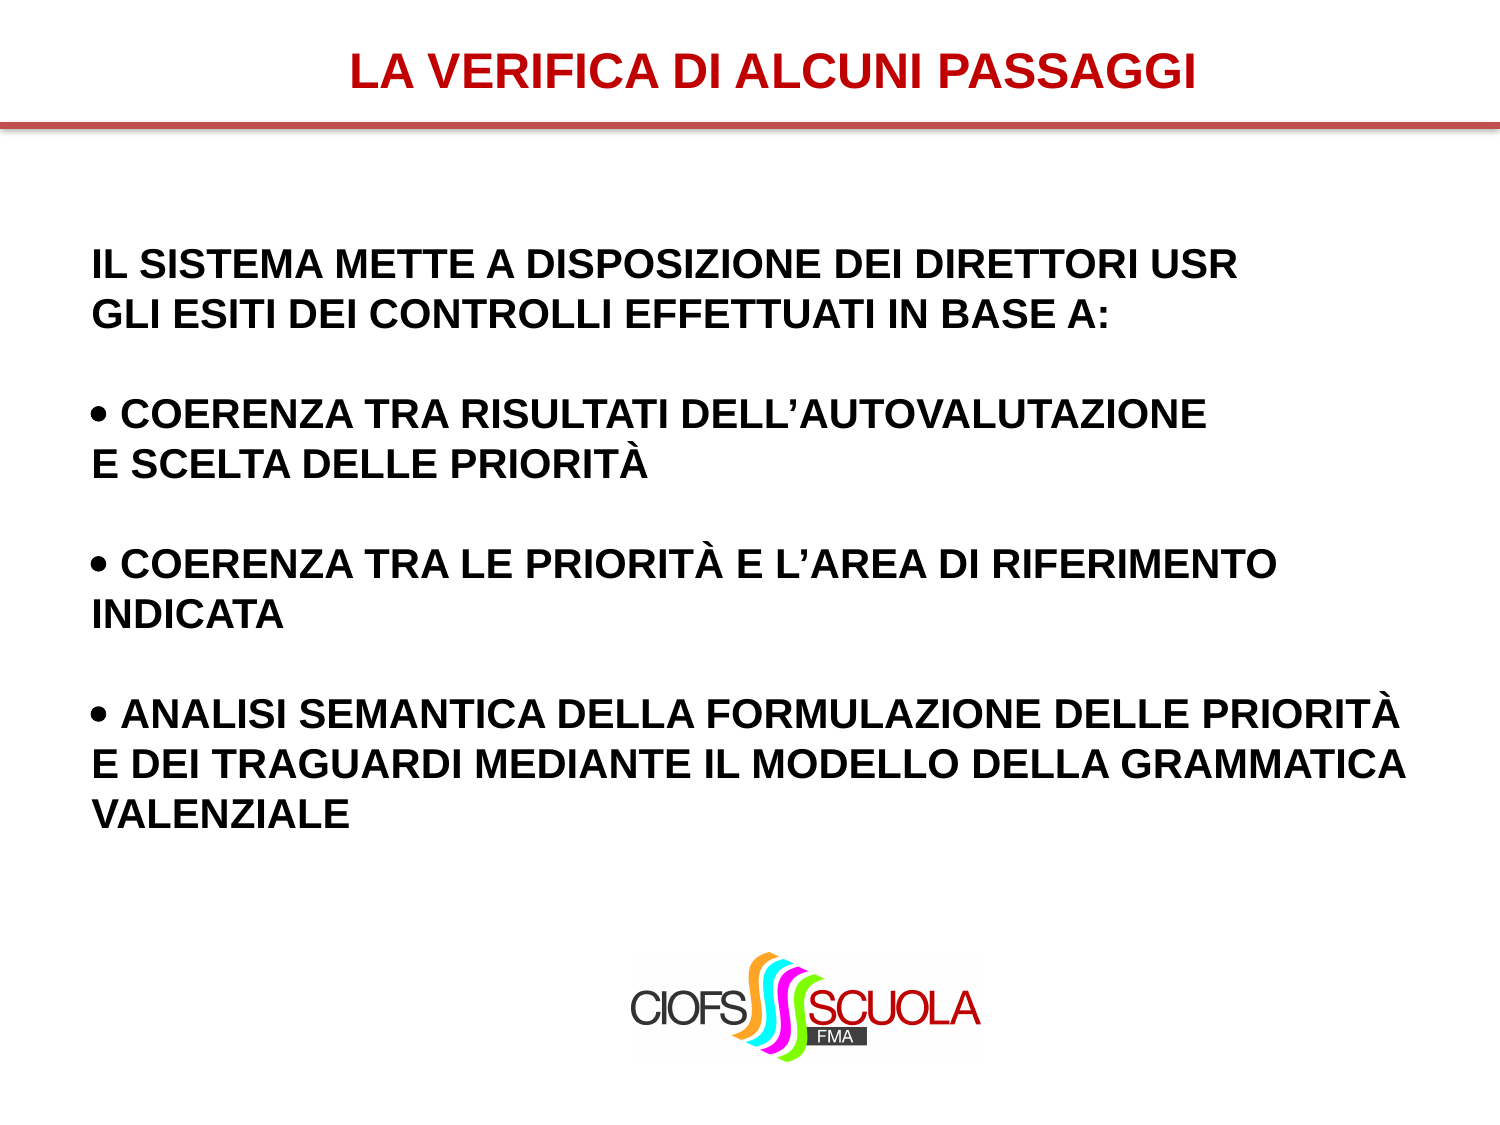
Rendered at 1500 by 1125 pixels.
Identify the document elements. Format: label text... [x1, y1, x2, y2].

picture [631, 952, 981, 1063]
text_box IL SISTEMA METTE A DISPOSIZIONE DEI DIRETTORI USR GLI ESITI DEI CONTROLLI EFFETTUATI IN BASE A:  COERENZA TRA RISULTATI DELL’AUTOVALUTAZIONE E SCELTA DELLE PRIORITÀ  COERENZA TRA LE PRIORITÀ E L’AREA DI RIFERIMENTO INDICATA  ANALISI SEMANTICA DELLA FORMULAZIONE DELLE PRIORITÀ E DEI TRAGUARDI MEDIANTE IL MODELLO DELLA GRAMMATICA VALENZIALE [76, 184, 1436, 845]
text_box LA VERIFICA DI ALCUNI PASSAGGI [277, 30, 1270, 106]
